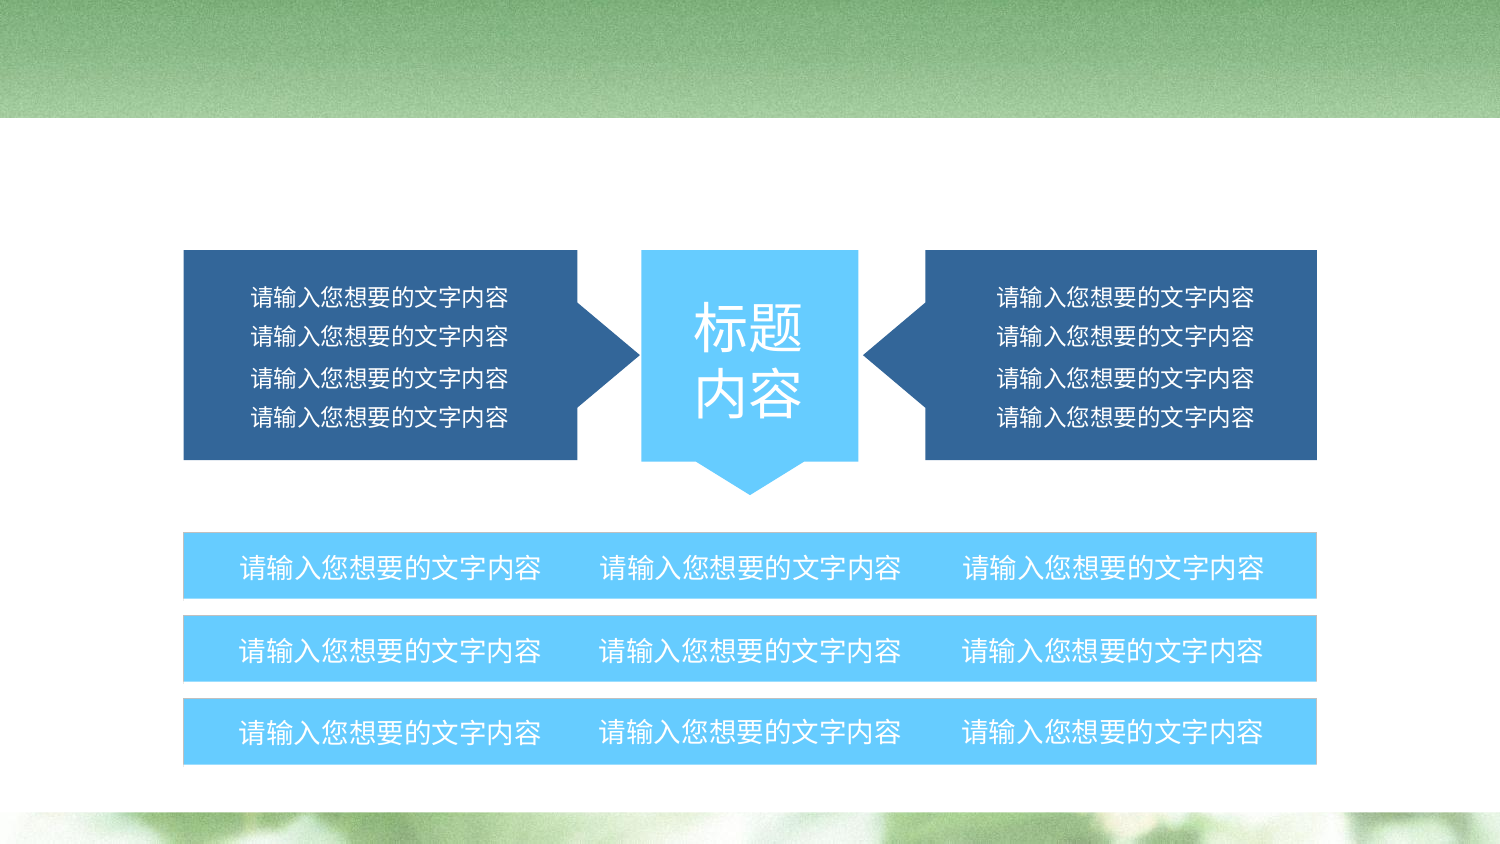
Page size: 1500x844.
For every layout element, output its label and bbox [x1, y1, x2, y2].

picture [0, 0, 1500, 118]
text_box [641, 249, 859, 496]
picture [0, 813, 1500, 844]
text_box [183, 531, 1318, 601]
text_box [862, 249, 1317, 461]
text_box [183, 615, 1318, 684]
text_box [183, 698, 1318, 767]
text_box [183, 249, 640, 461]
